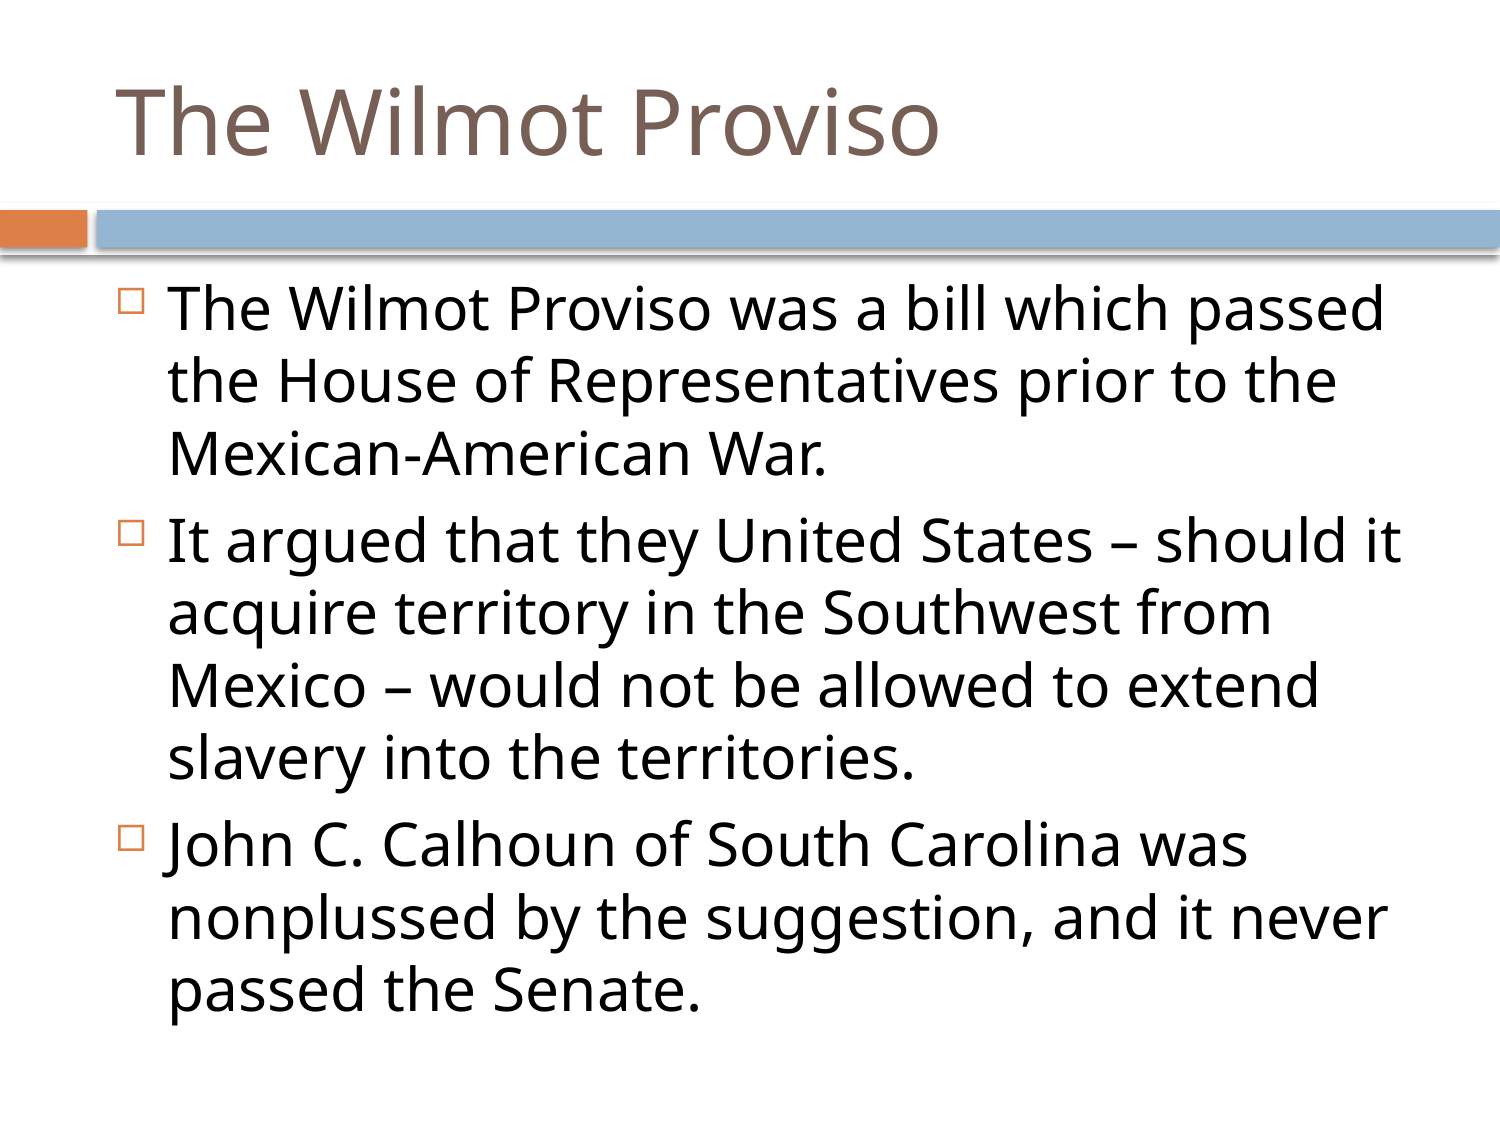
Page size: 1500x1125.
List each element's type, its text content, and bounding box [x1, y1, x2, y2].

title The Wilmot Proviso [100, 37, 1438, 200]
list The Wilmot Proviso was a bill which passed the House of Representatives prior to the Mexican-American War. It argued that they United States – should it acquire territory in the Southwest from Mexico – would not be allowed to extend slavery into the territories. John C. Calhoun of South Carolina was nonplussed by the suggestion, and it never passed the Senate. [100, 262, 1438, 1000]
